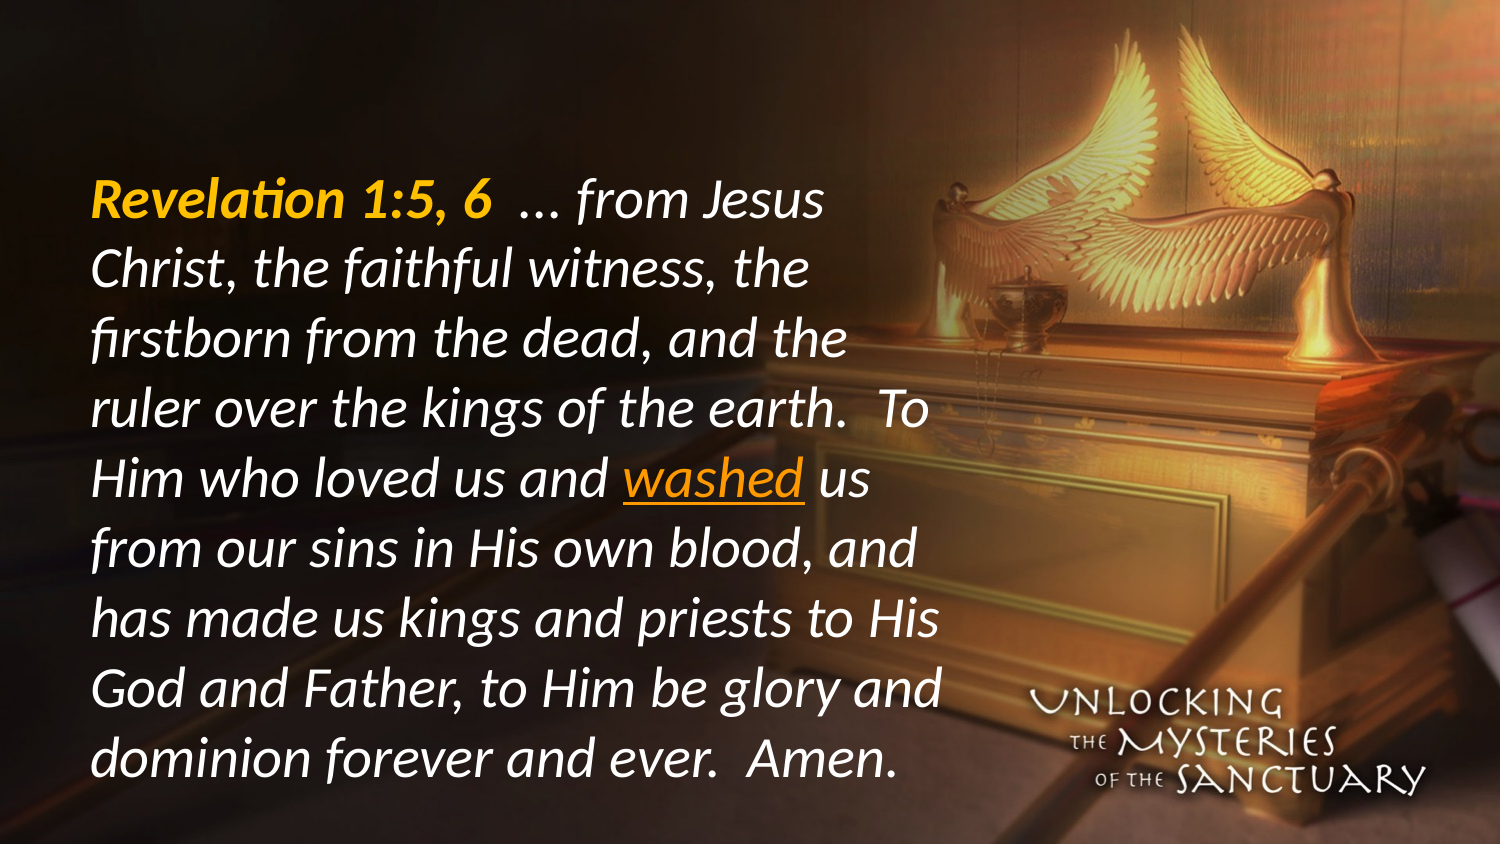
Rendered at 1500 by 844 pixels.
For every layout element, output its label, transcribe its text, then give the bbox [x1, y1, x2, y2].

picture [0, 0, 1500, 844]
list Revelation 1:5, 6 ... from Jesus Christ, the faithful witness, the firstborn from the dead, and the ruler over the kings of the earth. To Him who loved us and washed us from our sins in His own blood, and has made us kings and priests to His God and Father, to Him be glory and dominion forever and ever. Amen. [75, 152, 978, 844]
